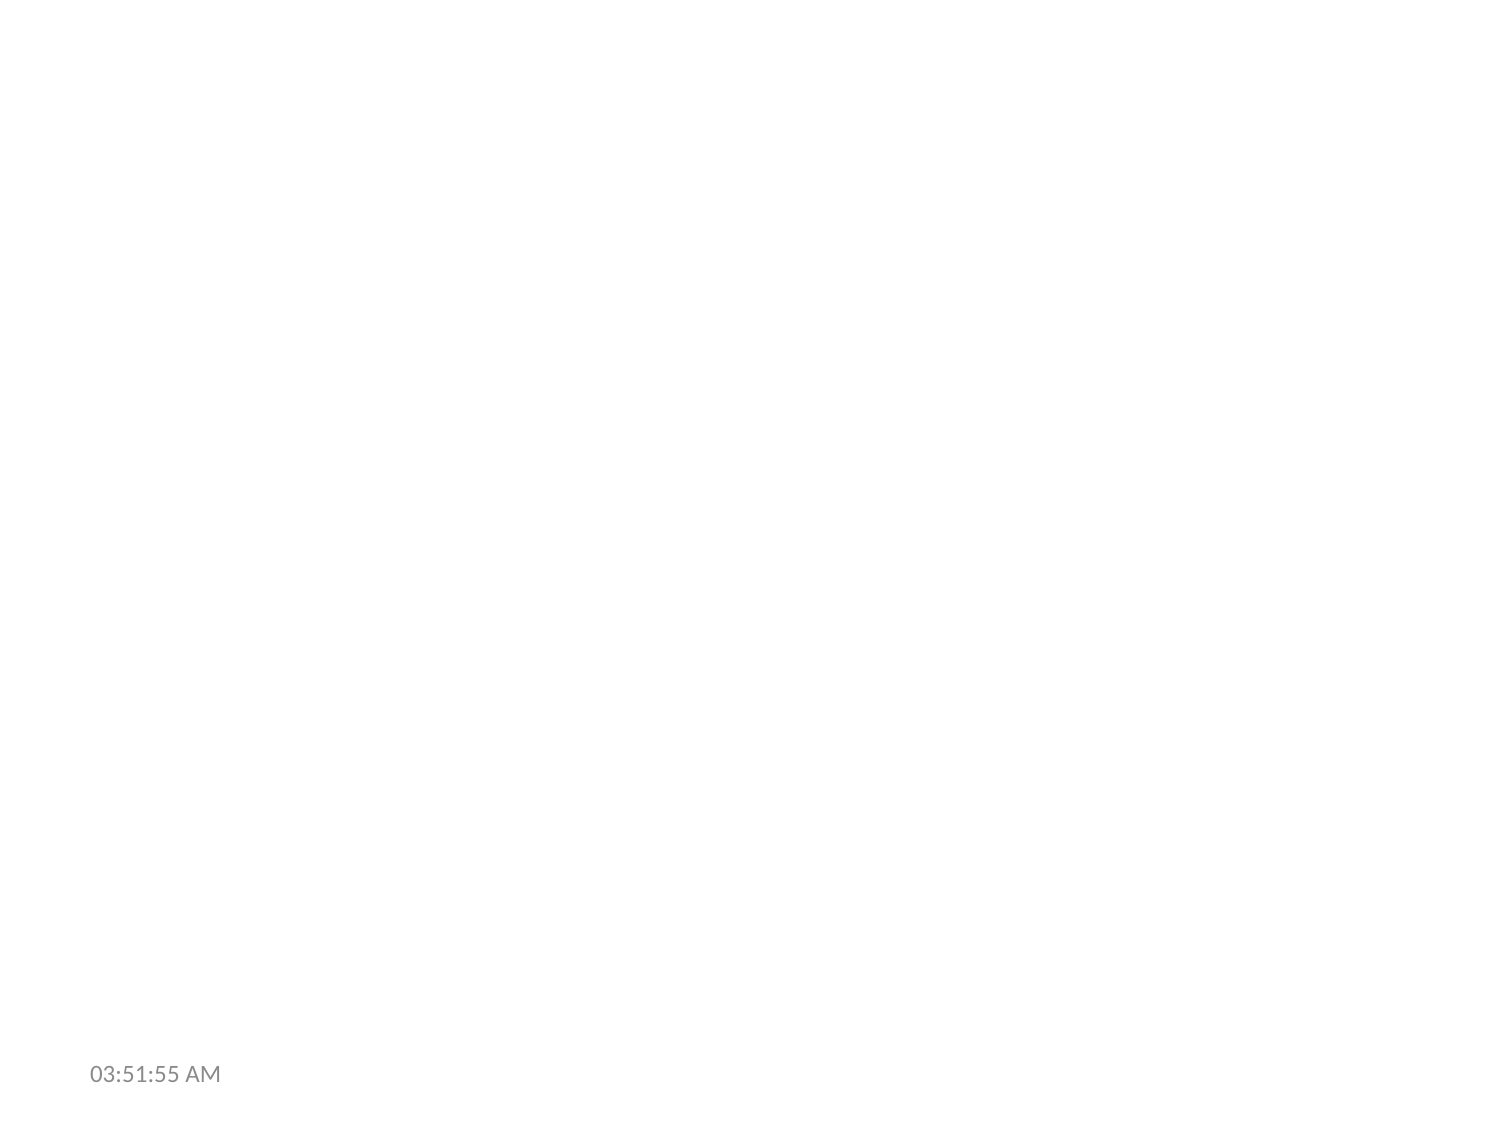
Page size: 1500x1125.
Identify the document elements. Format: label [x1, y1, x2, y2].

slide_number [75, 1042, 425, 1103]
